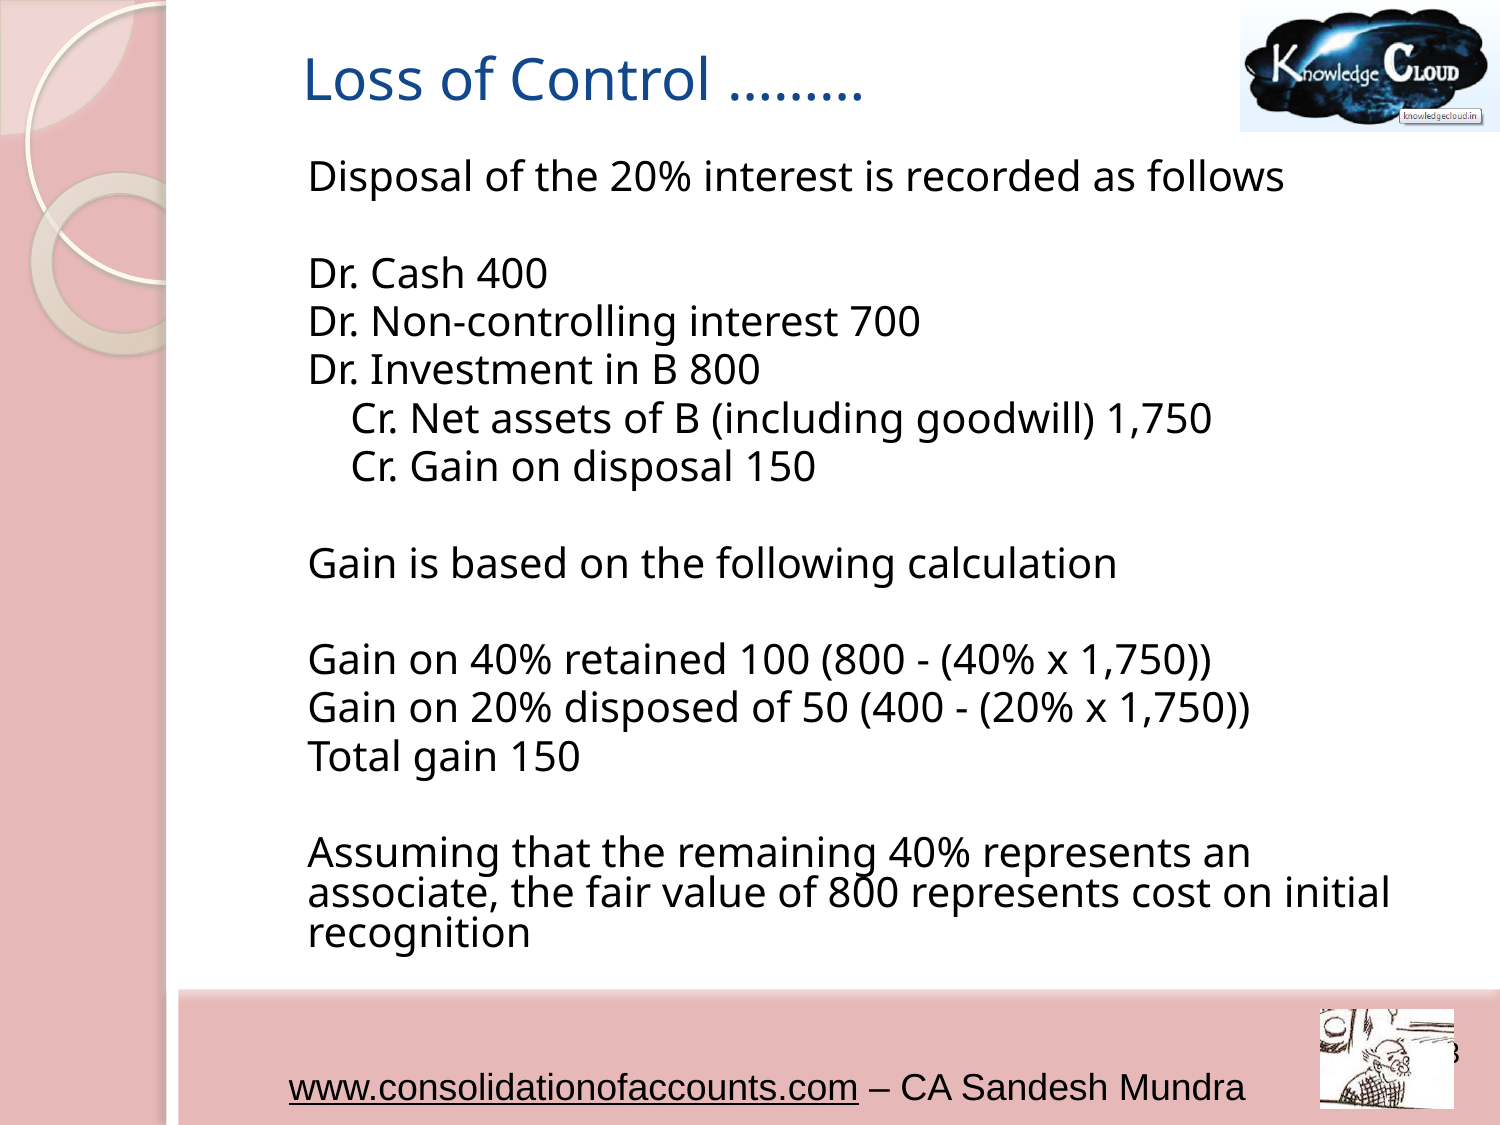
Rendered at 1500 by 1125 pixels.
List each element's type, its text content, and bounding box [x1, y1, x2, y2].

slide_number 53 [1413, 1034, 1488, 1113]
picture [1320, 1009, 1454, 1109]
text_box Disposal of the 20% interest is recorded as follows Dr. Cash 400 Dr. Non-controlling interest 700 Dr. Investment in B 800 Cr. Net assets of B (including goodwill) 1,750 Cr. Gain on disposal 150 Gain is based on the following calculation Gain on 40% retained 100 (800 - (40% x 1,750)) Gain on 20% disposed of 50 (400 - (20% x 1,750)) Total gain 150 Assuming that the remaining 40% represents an associate, the fair value of 800 represents cost on initial recognition [292, 152, 1441, 964]
picture [1239, 0, 1500, 132]
title Loss of Control ……… [287, 8, 1438, 146]
